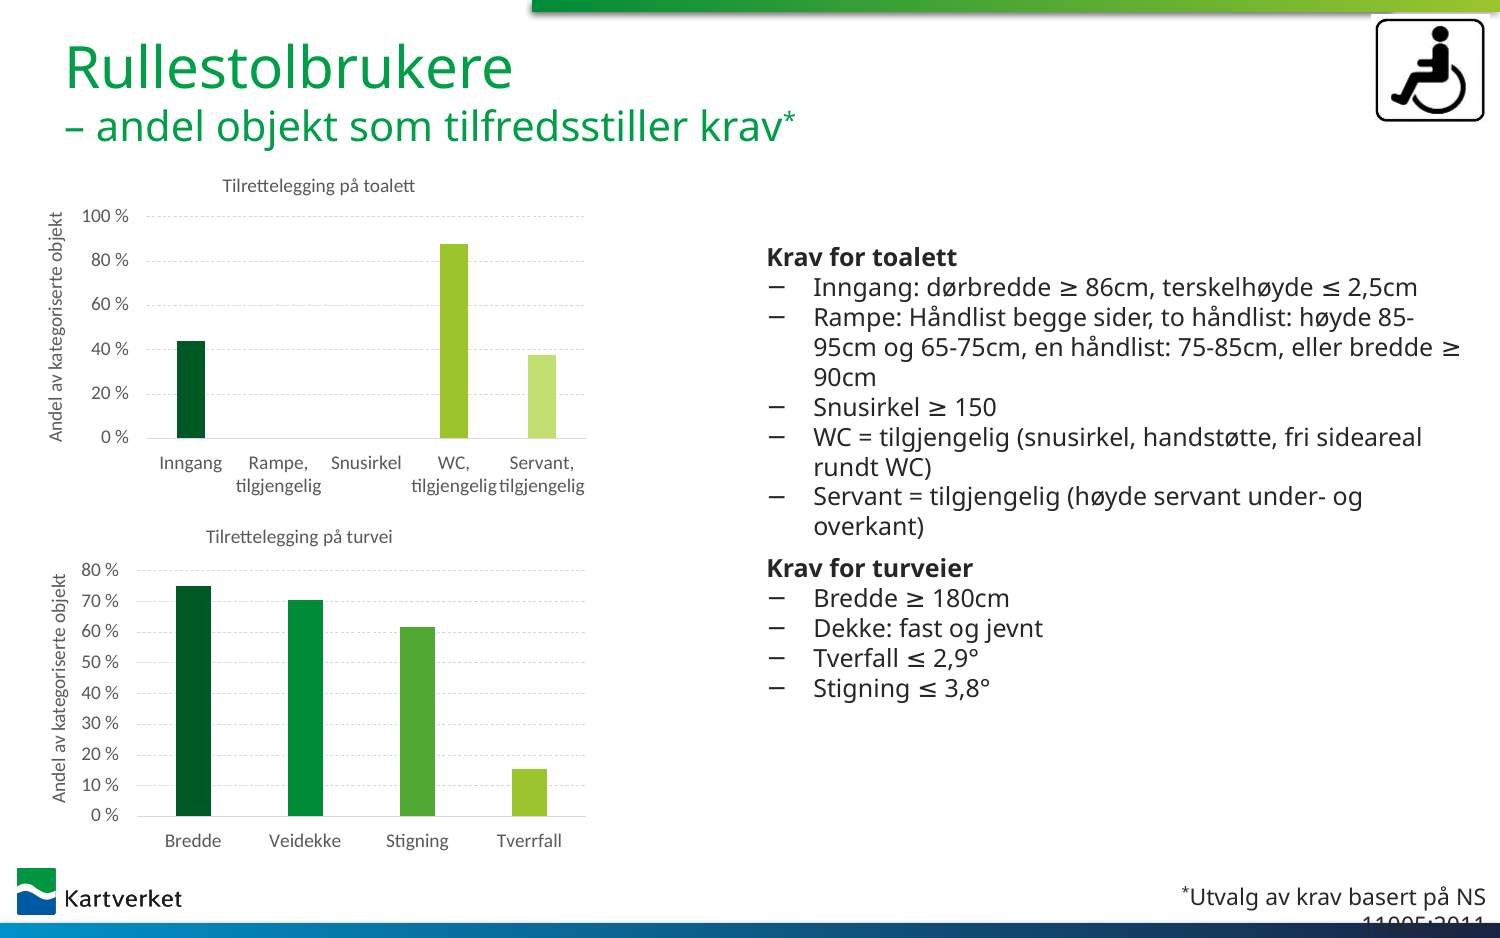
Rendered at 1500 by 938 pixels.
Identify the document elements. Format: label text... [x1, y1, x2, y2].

picture [41, 166, 598, 505]
text_box *Utvalg av krav basert på NS 11005:2011 [1068, 873, 1500, 938]
text_box Rullestolbrukere – andel objekt som tilfredsstiller krav* [49, 14, 1431, 158]
picture [41, 520, 597, 859]
text_box Krav for toalett Inngang: dørbredde ≥ 86cm, terskelhøyde ≤ 2,5cm Rampe: Håndlist begge sider, to håndlist: høyde 85-95cm og 65-75cm, en håndlist: 75-85cm, eller bredde ≥ 90cm Snusirkel ≥ 150 WC = tilgjengelig (snusirkel, handstøtte, fri sideareal rundt WC) Servant = tilgjengelig (høyde servant under- og overkant) [751, 234, 1483, 545]
text_box Krav for turveier Bredde ≥ 180cm Dekke: fast og jevnt Tverfall ≤ 2,9° Stigning ≤ 3,8° [751, 545, 1483, 710]
picture [1371, 13, 1491, 127]
